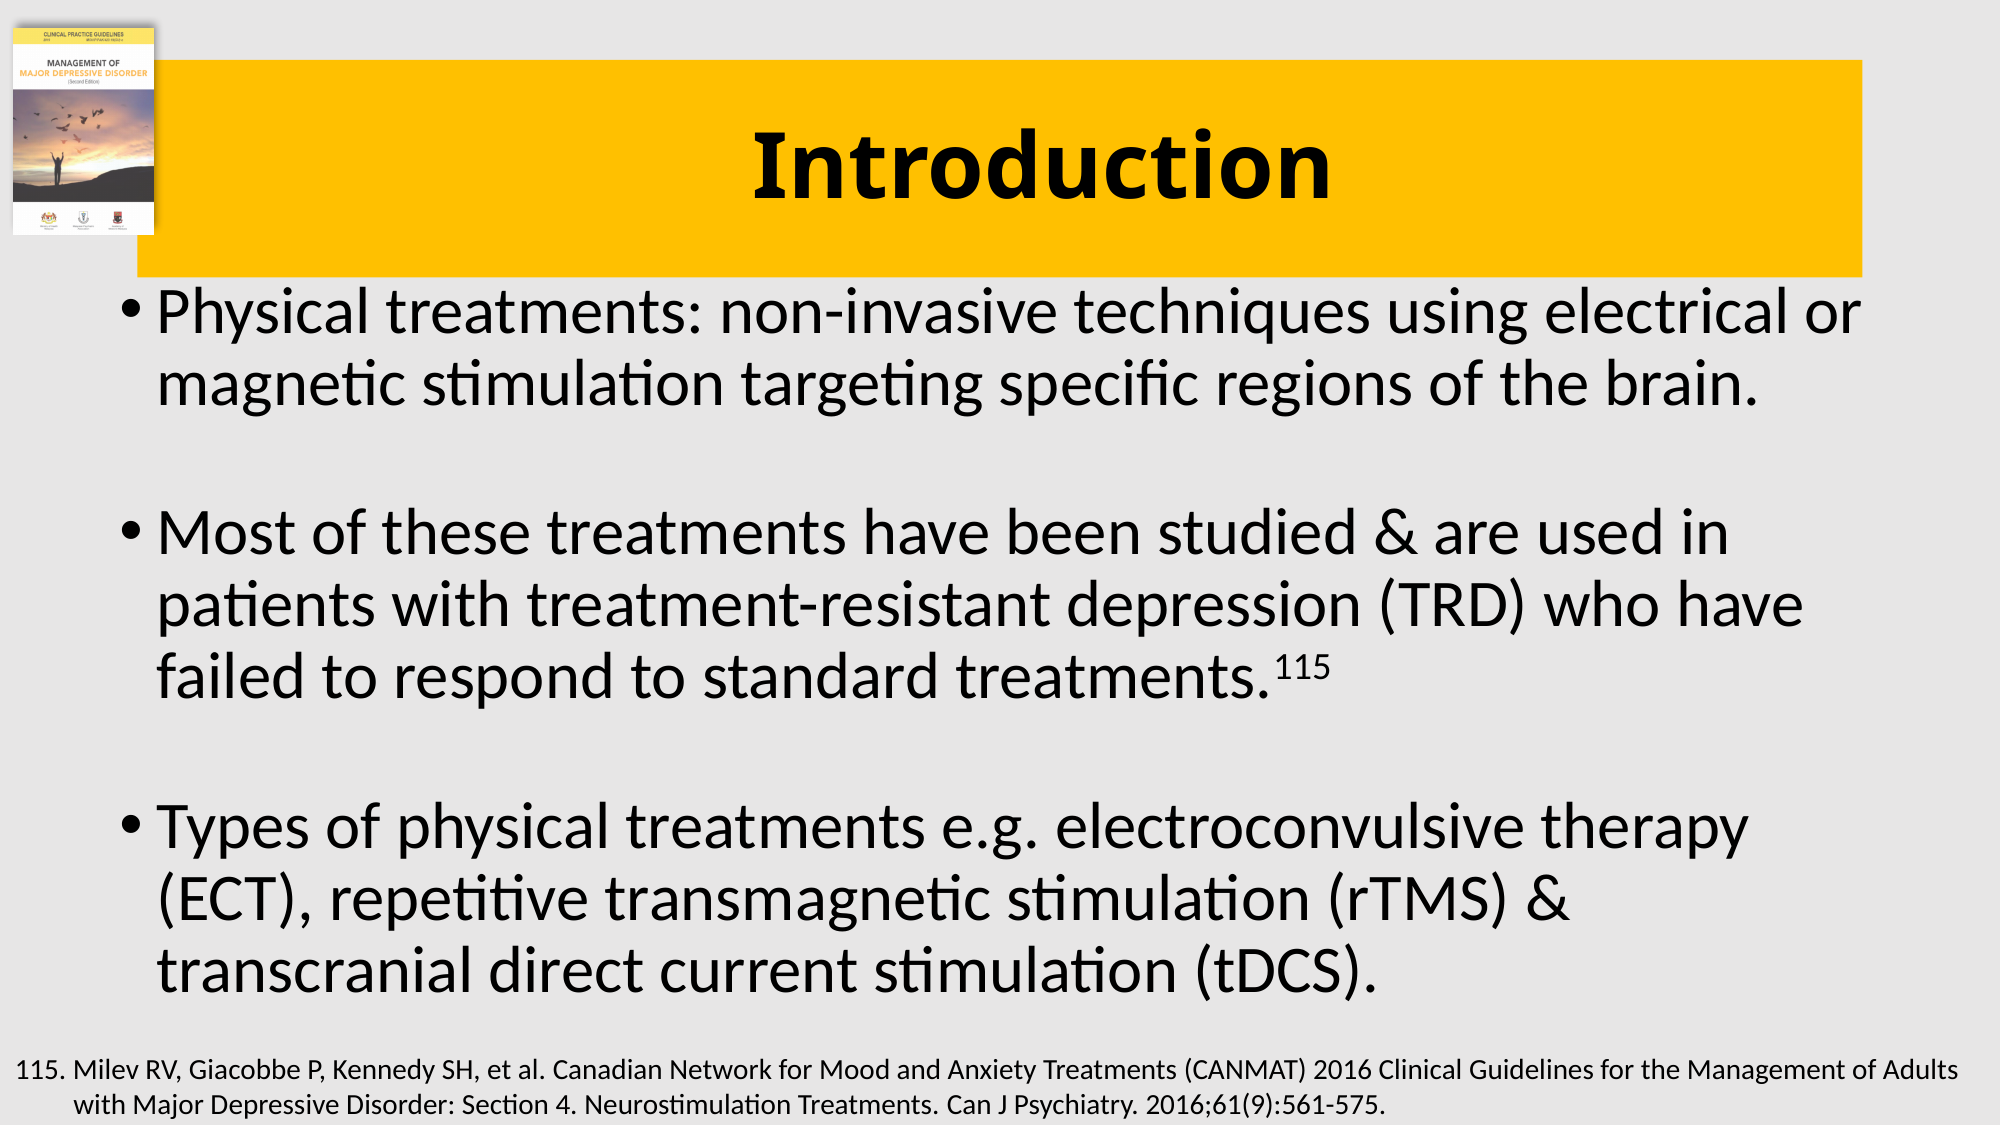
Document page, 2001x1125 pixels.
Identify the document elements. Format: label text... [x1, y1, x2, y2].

text_box 115. Milev RV, Giacobbe P, Kennedy SH, et al. Canadian Network for Mood and Anxiety Treatments (CANMAT) 2016 Clinical Guidelines for the Management of Adults with Major Depressive Disorder: Section 4. Neurostimulation Treatments. Can J Psychiatry. 2016;61(9):561-575. [0, 1043, 2000, 1125]
picture [13, 28, 154, 235]
list Physical treatments: non-invasive techniques using electrical or magnetic stimulation targeting specific regions of the brain. Most of these treatments have been studied & are used in patients with treatment-resistant depression (TRD) who have failed to respond to standard treatments.115 Types of physical treatments e.g. electroconvulsive therapy (ECT), repetitive transmagnetic stimulation (rTMS) & transcranial direct current stimulation (tDCS). [104, 267, 1896, 1043]
title Introduction [137, 59, 1863, 267]
